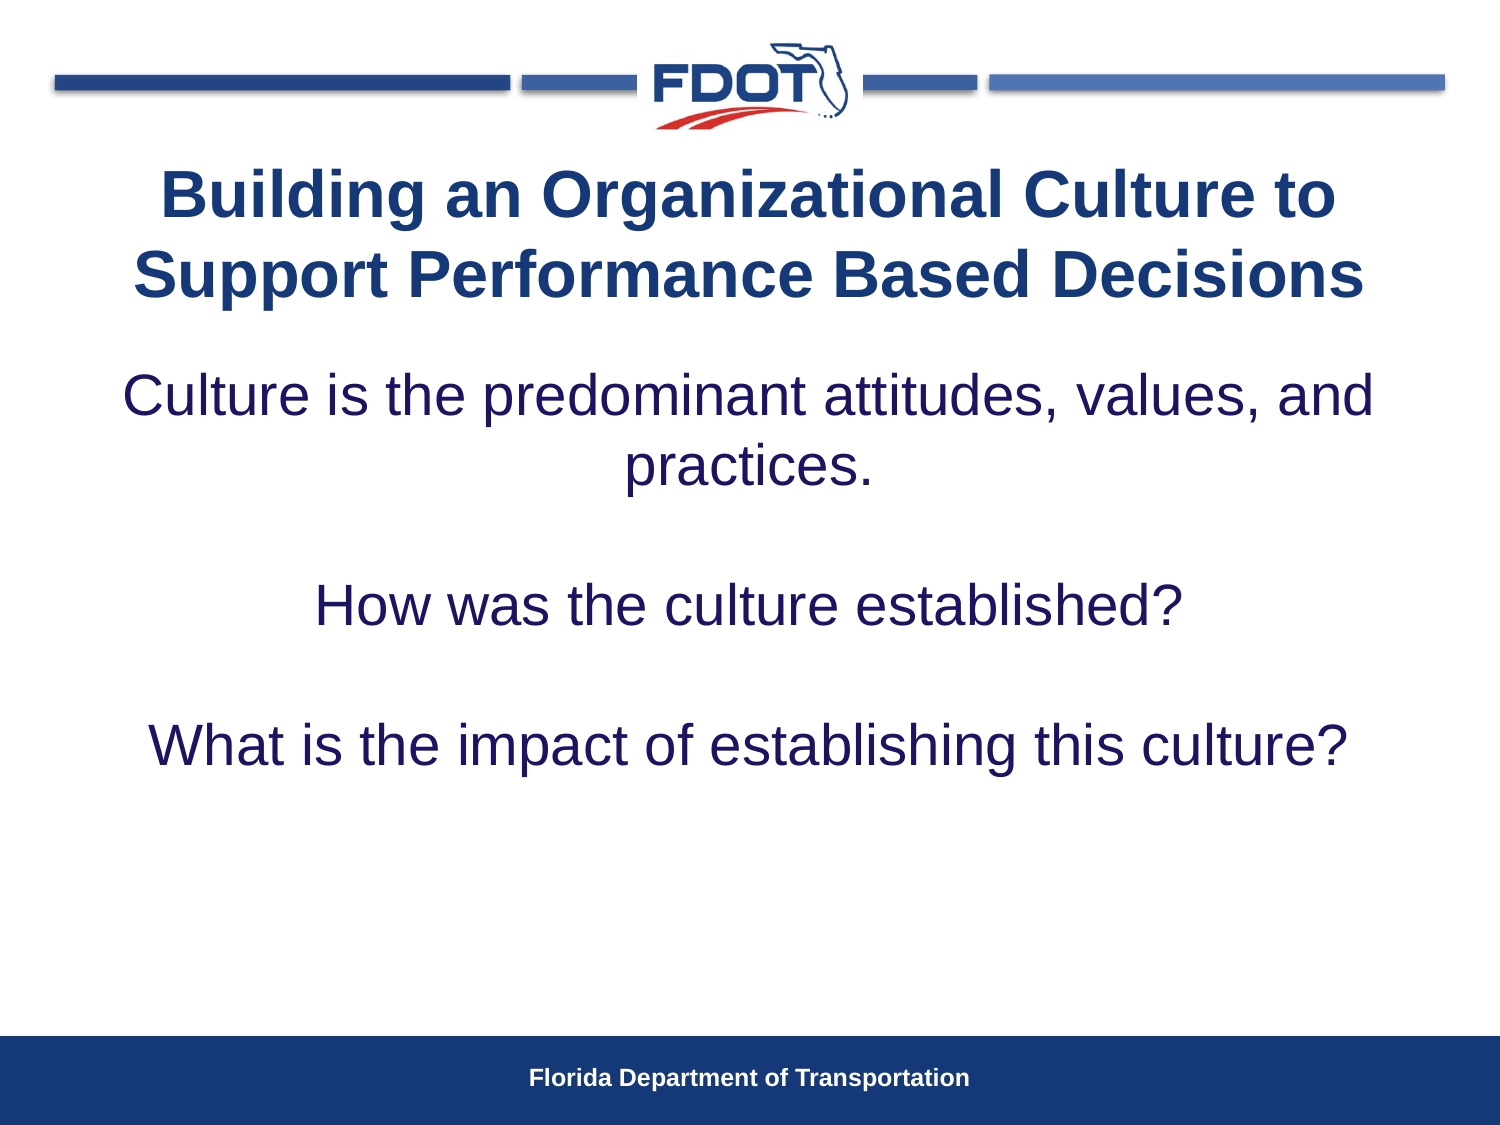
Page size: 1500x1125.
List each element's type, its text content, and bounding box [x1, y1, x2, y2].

list Culture is the predominant attitudes, values, and practices. How was the culture established? What is the impact of establishing this culture? [71, 350, 1429, 950]
title Building an Organizational Culture to Support Performance Based Decisions [71, 137, 1429, 325]
picture [637, 34, 863, 137]
